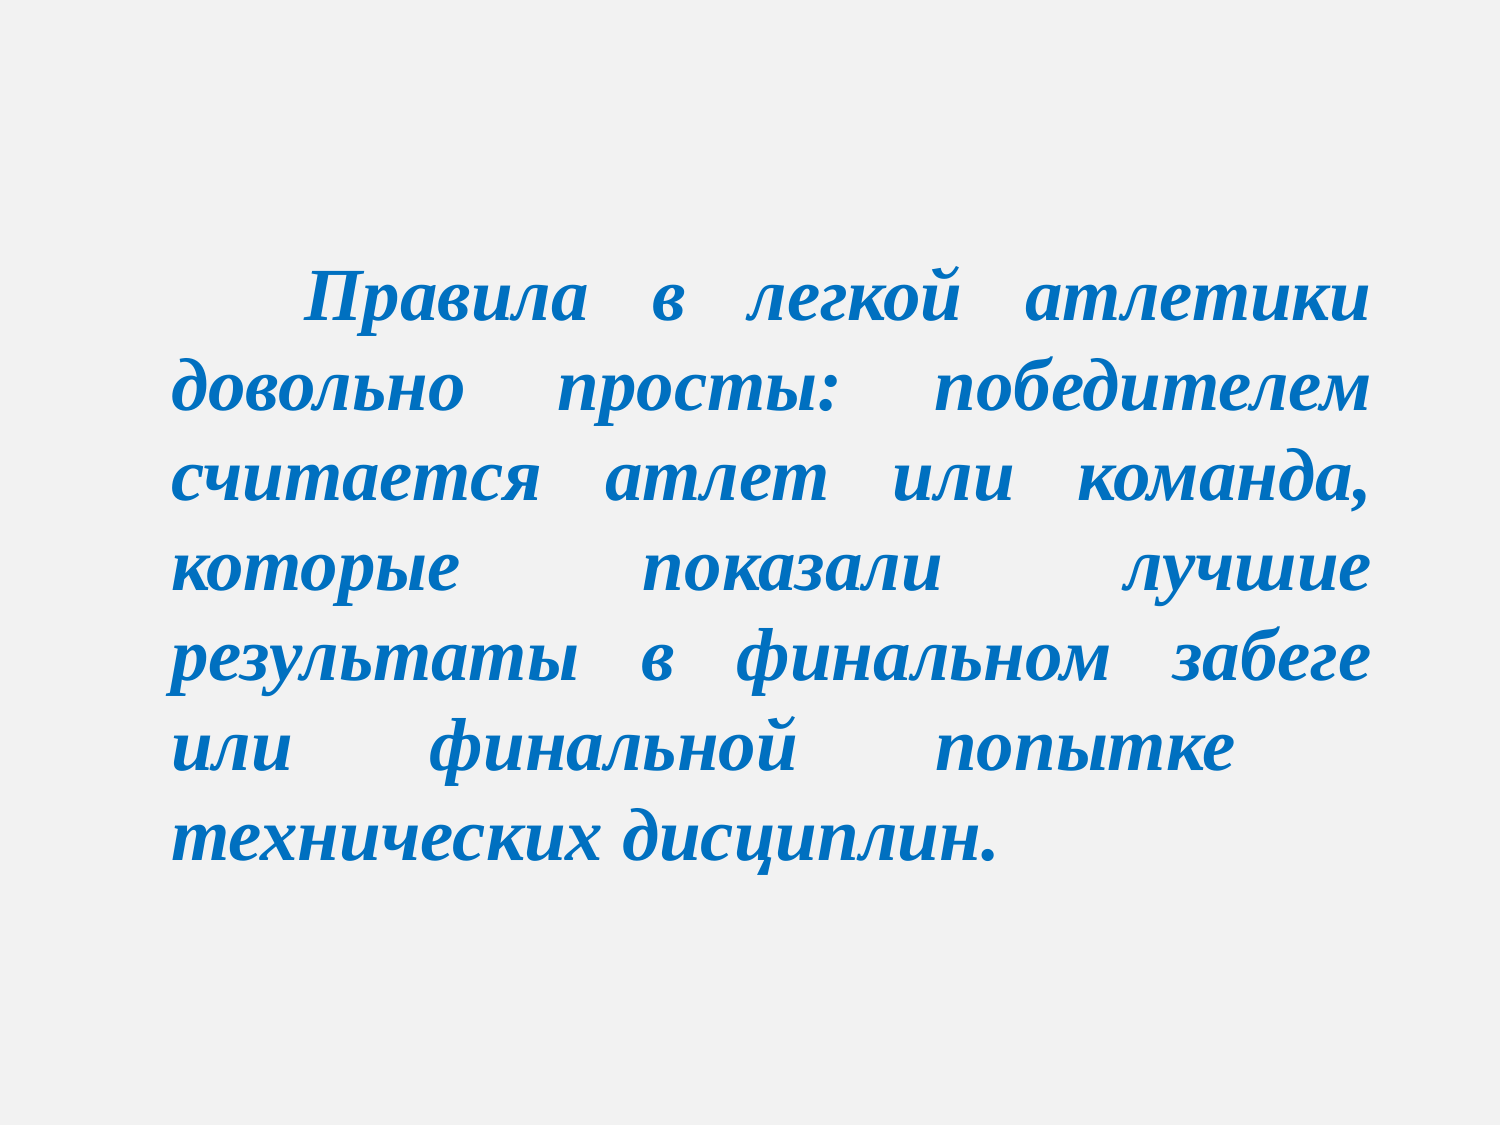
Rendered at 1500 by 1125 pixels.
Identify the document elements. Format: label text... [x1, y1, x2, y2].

list Правила в легкой атлетики довольно просты: победителем считается атлет или команда, которые показали лучшие результаты в финальном забеге или финальной попытке технических дисциплин. [99, 237, 1388, 863]
